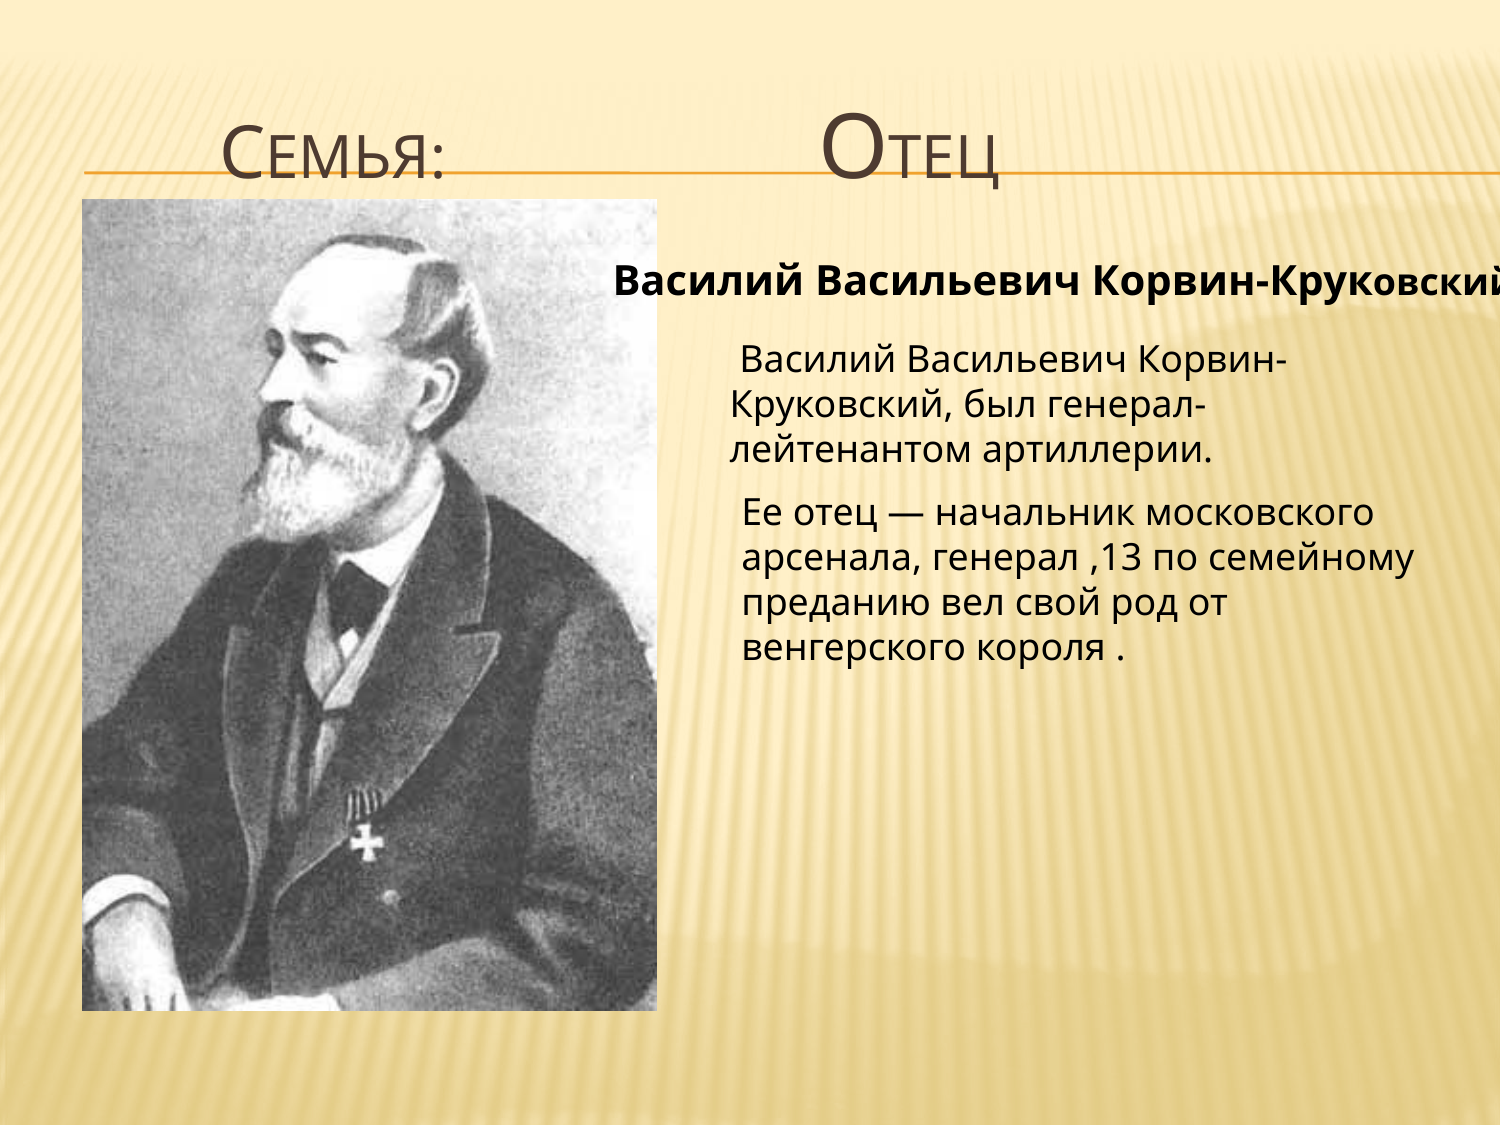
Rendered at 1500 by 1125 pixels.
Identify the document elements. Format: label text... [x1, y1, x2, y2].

text_box Василий Васильевич Корвин-Круковский, был генерал-лейтенантом артиллерии. [714, 328, 1430, 478]
picture [81, 198, 657, 1012]
title семья: Отец [49, 75, 1475, 213]
text_box Ее отец — начальник московского арсенала, генерал ,13 по семейному преданию вел свой род от венгерского короля . [726, 480, 1477, 676]
text_box Василий Васильевич Корвин-Круковский [667, 246, 1500, 311]
